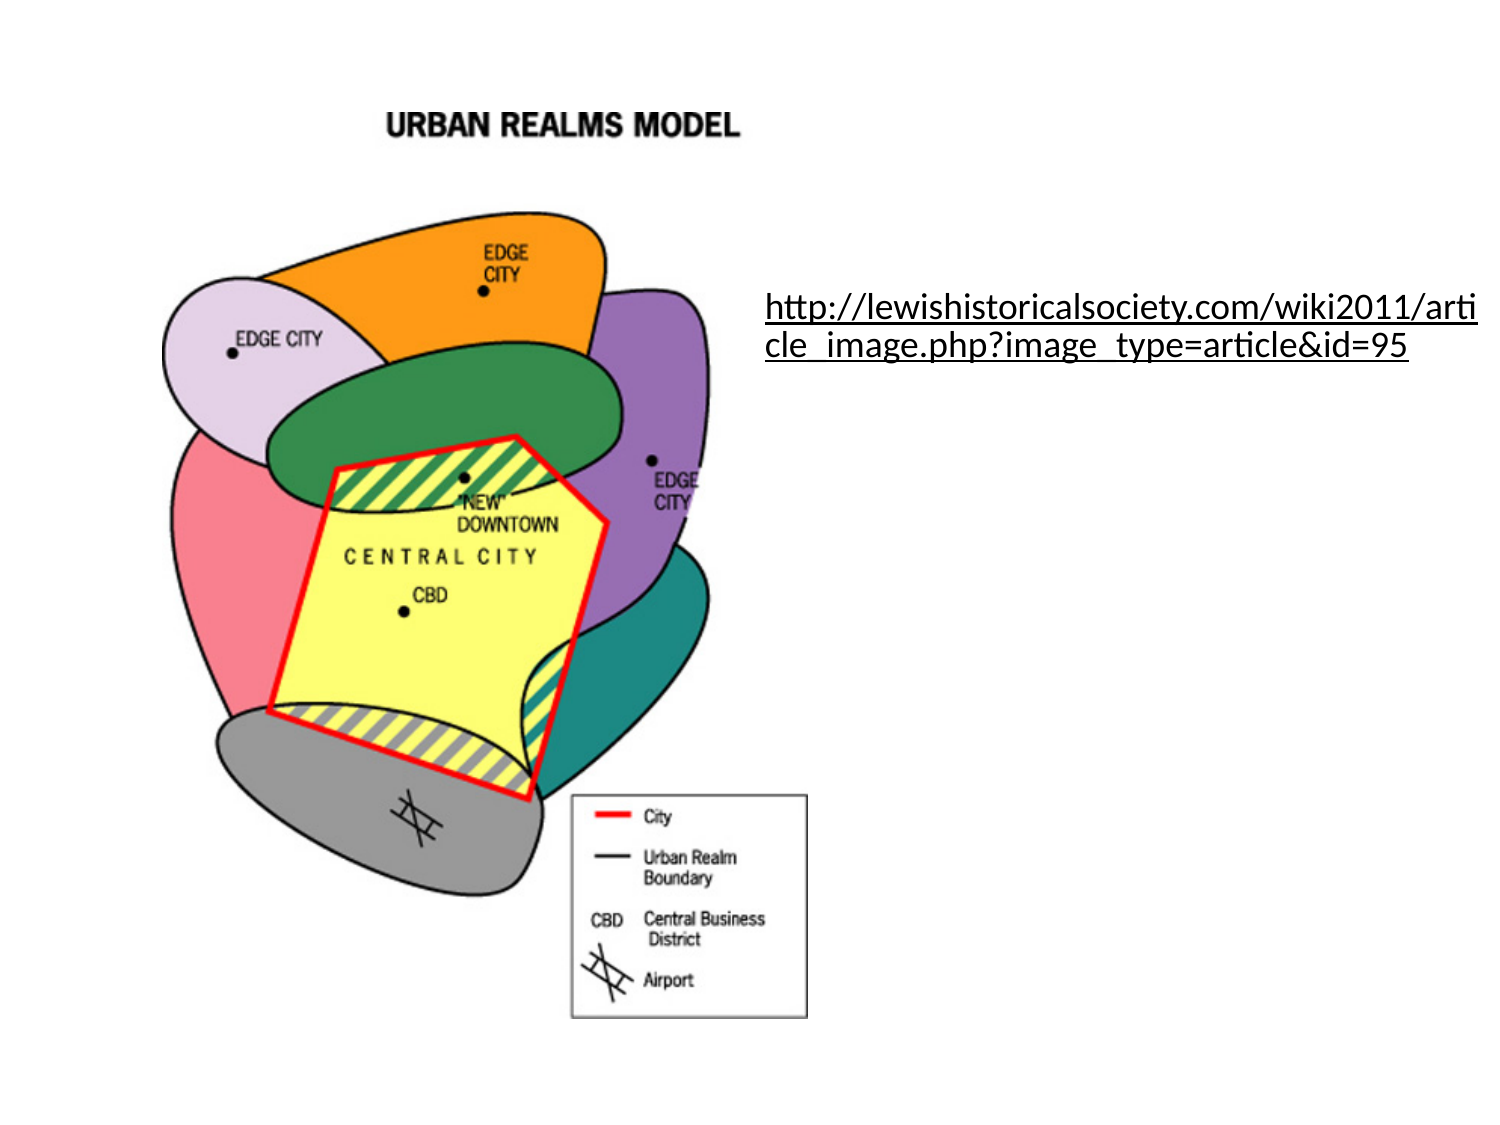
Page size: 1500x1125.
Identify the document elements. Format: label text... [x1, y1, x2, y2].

picture [162, 112, 809, 1019]
text_box http://lewishistoricalsociety.com/wiki2011/article_image.php?image_type=article&id=95 [812, 274, 1500, 380]
